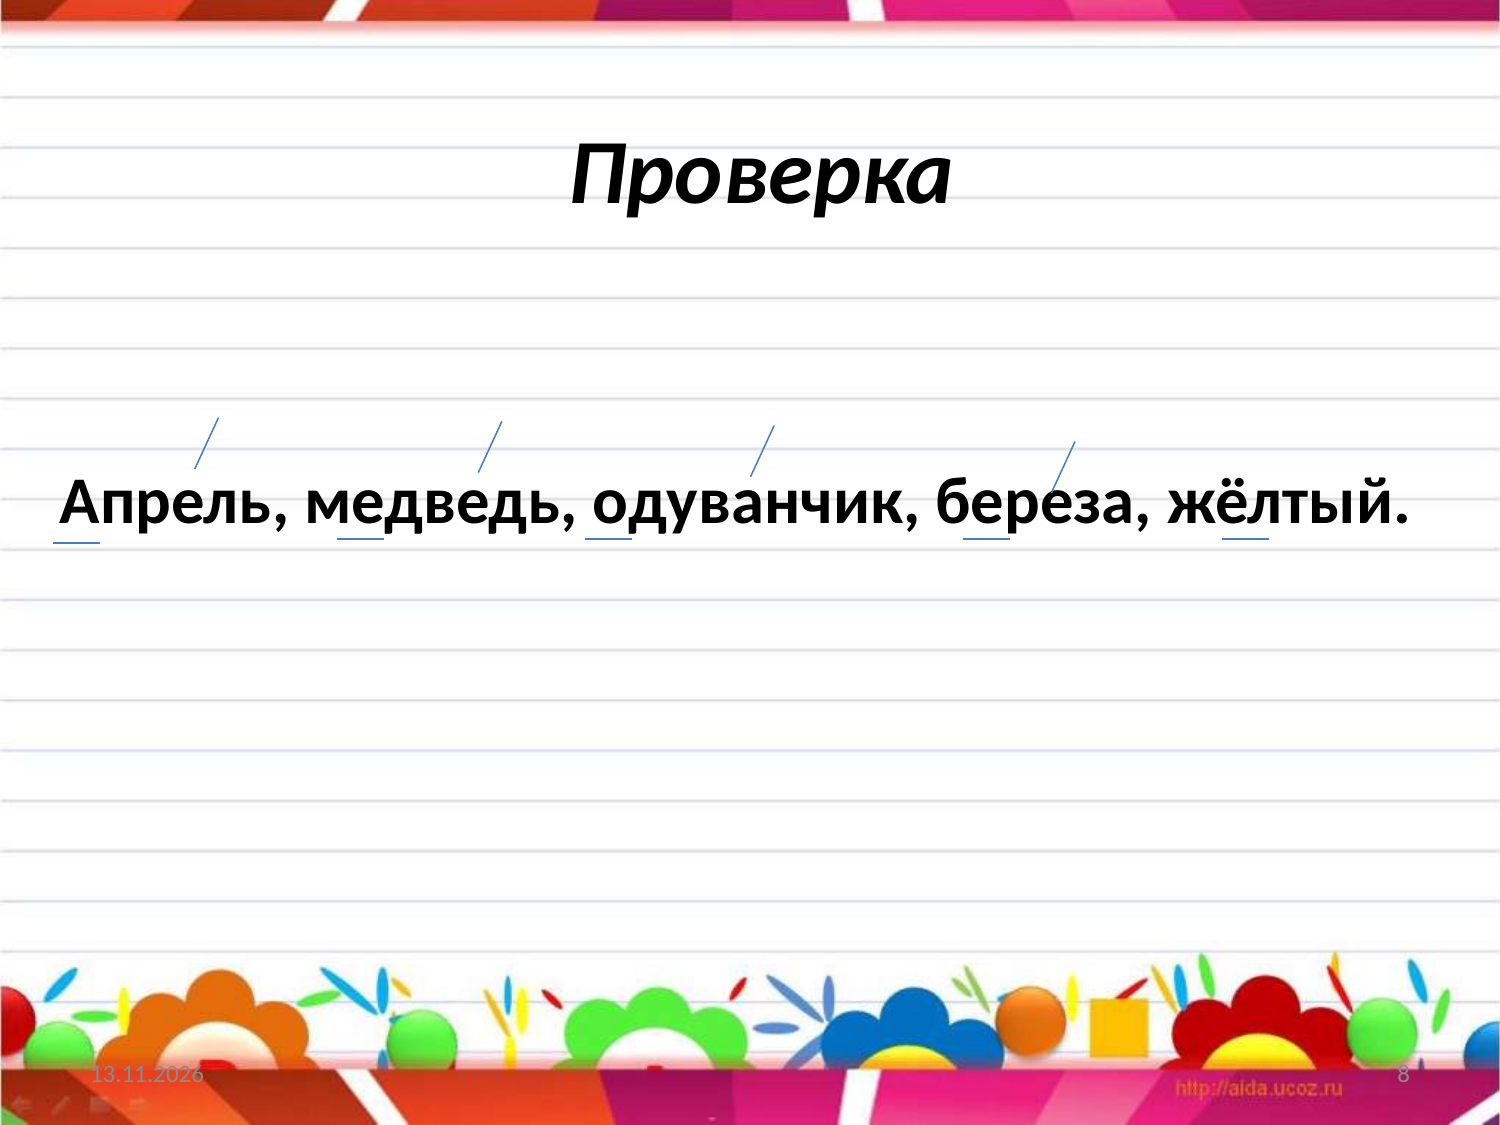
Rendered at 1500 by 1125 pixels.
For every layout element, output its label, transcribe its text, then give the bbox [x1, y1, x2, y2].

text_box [194, 417, 219, 470]
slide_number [75, 1042, 425, 1103]
slide_number 8 [1074, 1042, 1425, 1103]
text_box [1051, 441, 1076, 494]
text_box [477, 420, 503, 473]
picture [0, 0, 1500, 1125]
title Проверка [123, 89, 1400, 244]
subtitle Апрель, медведь, одуванчик, береза, жёлтый. [38, 355, 1434, 644]
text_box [750, 425, 775, 478]
